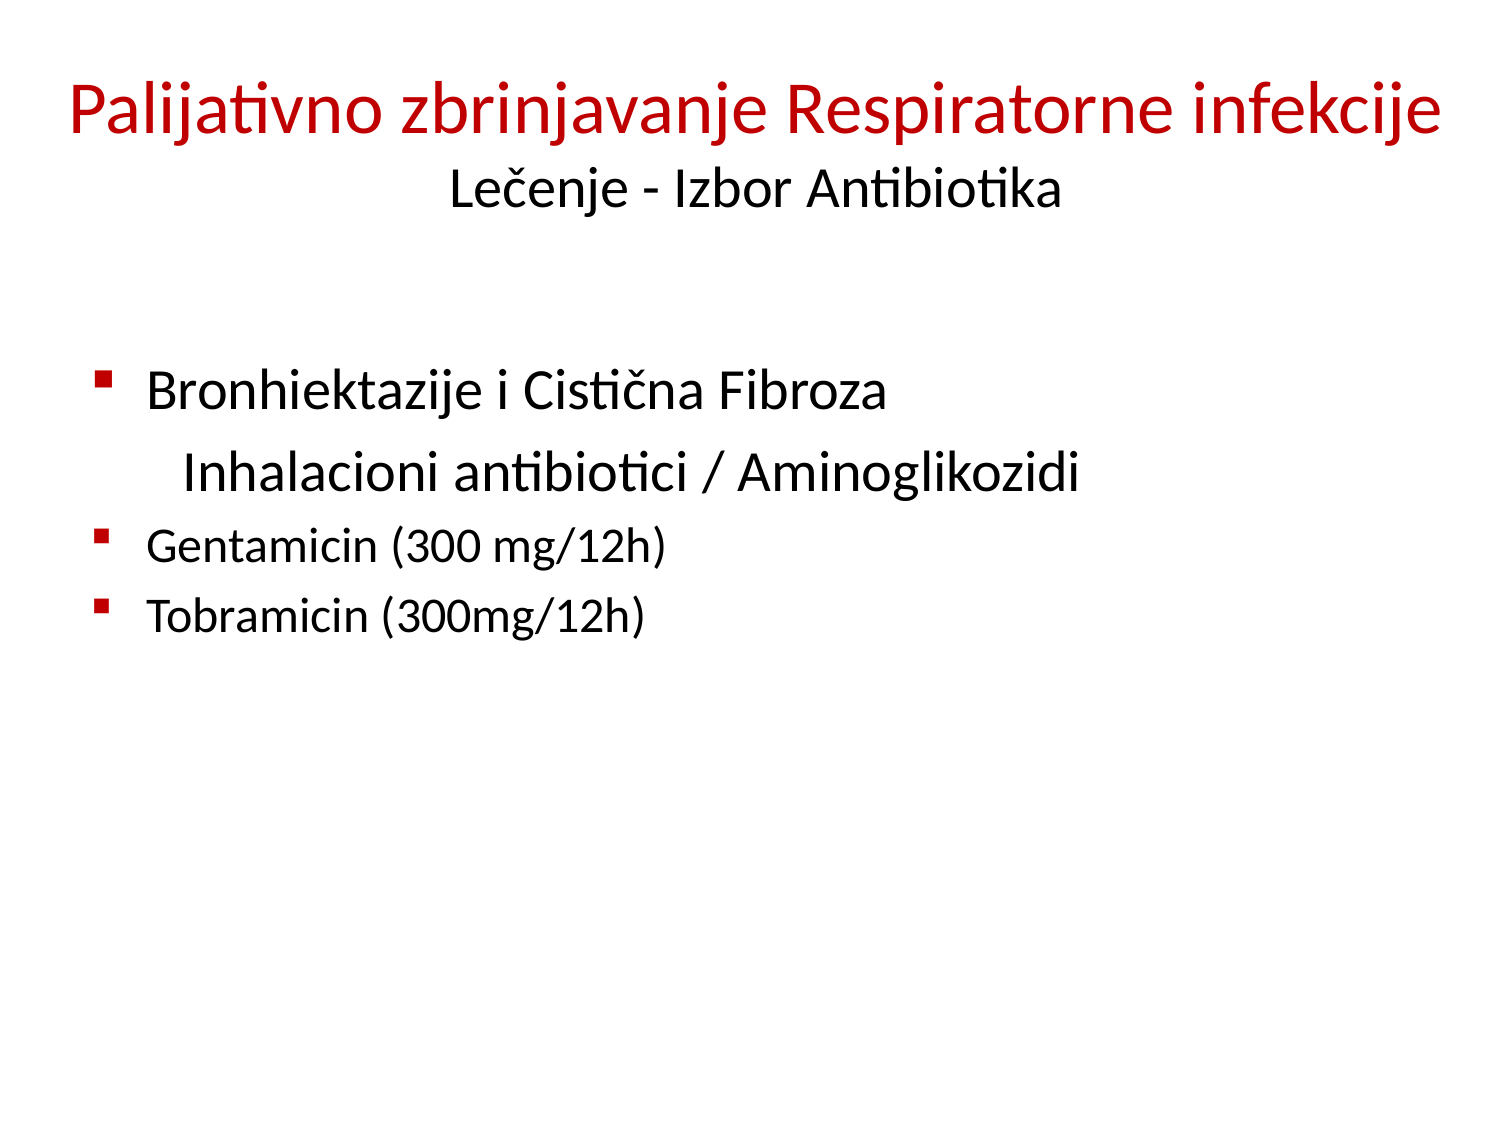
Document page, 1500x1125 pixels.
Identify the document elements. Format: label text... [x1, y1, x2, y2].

list Bronhiektazije i Cistična Fibroza Inhalacioni antibiotici / Aminoglikozidi Gentamicin (300 mg/12h) Tobramicin (300mg/12h) [75, 262, 1425, 1005]
title Palijativno zbrinjavanje Respiratorne infekcije Lečenje - Izbor Antibiotika [50, 45, 1463, 233]
